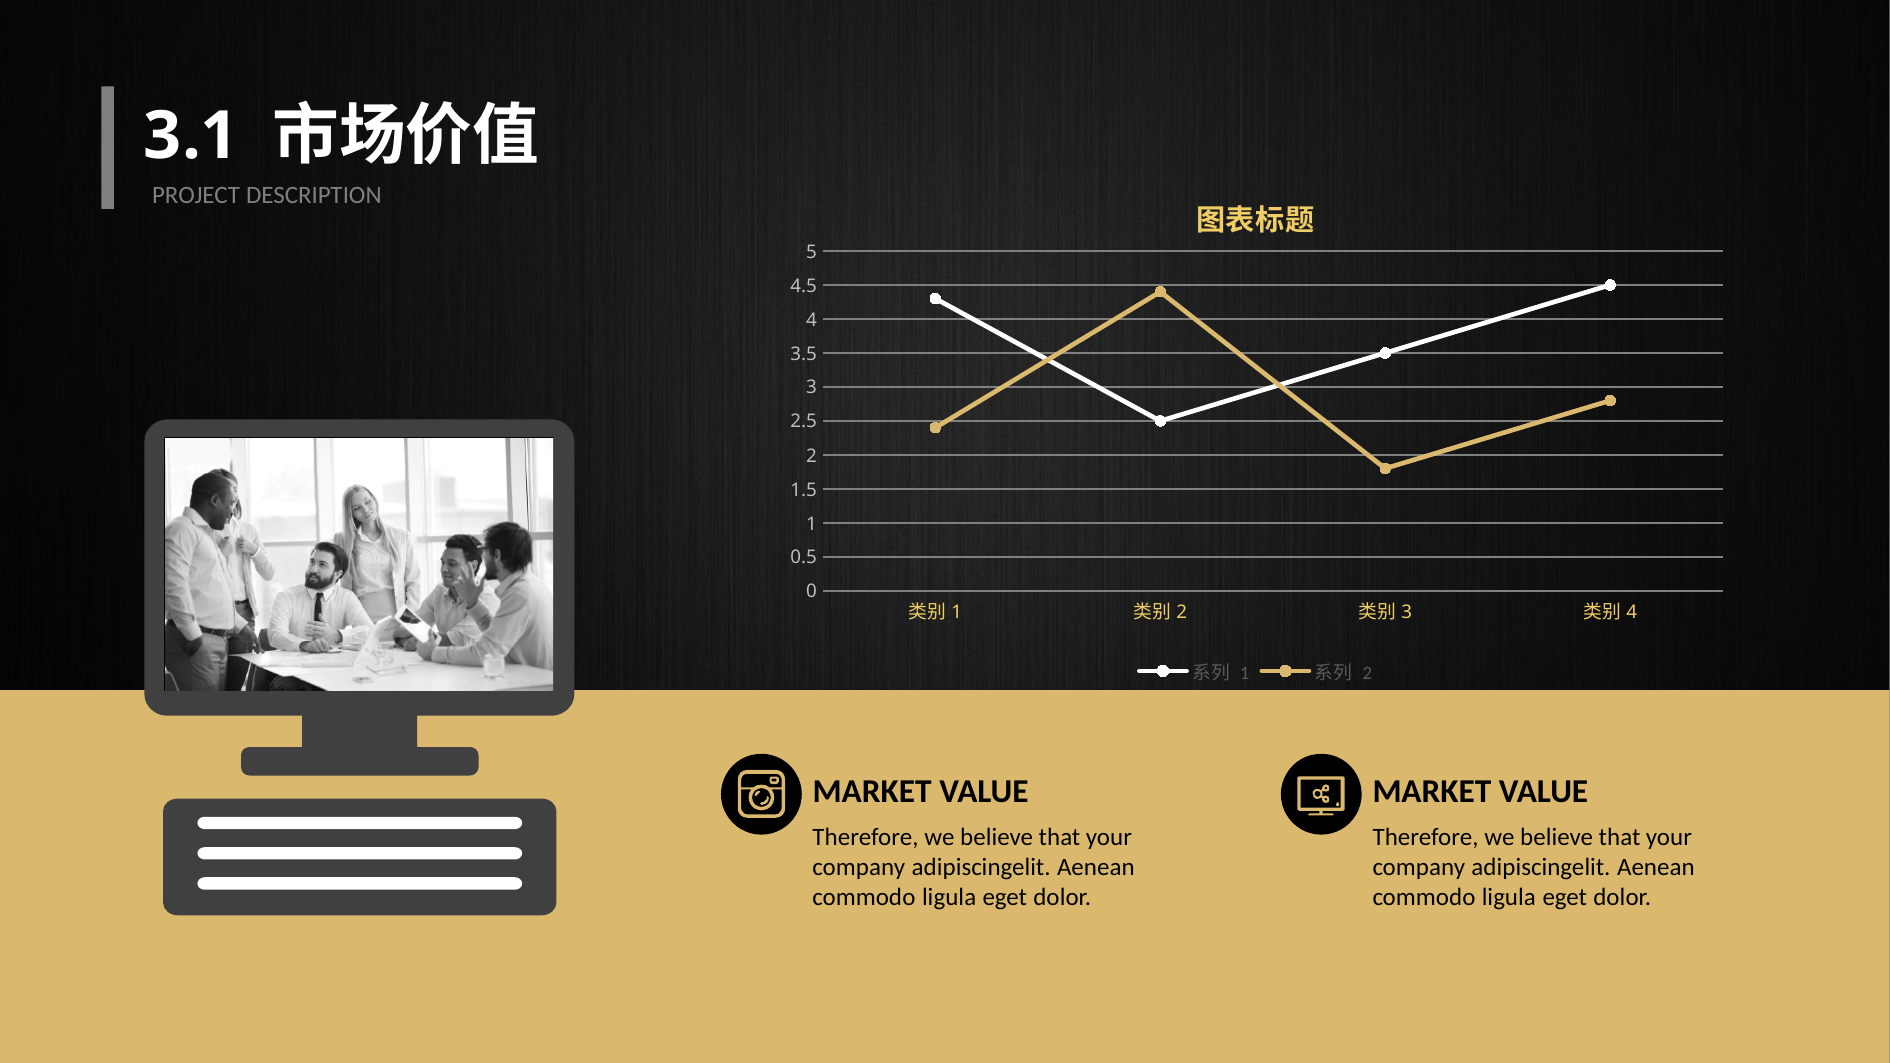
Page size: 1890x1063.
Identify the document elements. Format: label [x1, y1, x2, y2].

picture [0, 0, 1890, 1063]
chart [766, 169, 1745, 691]
